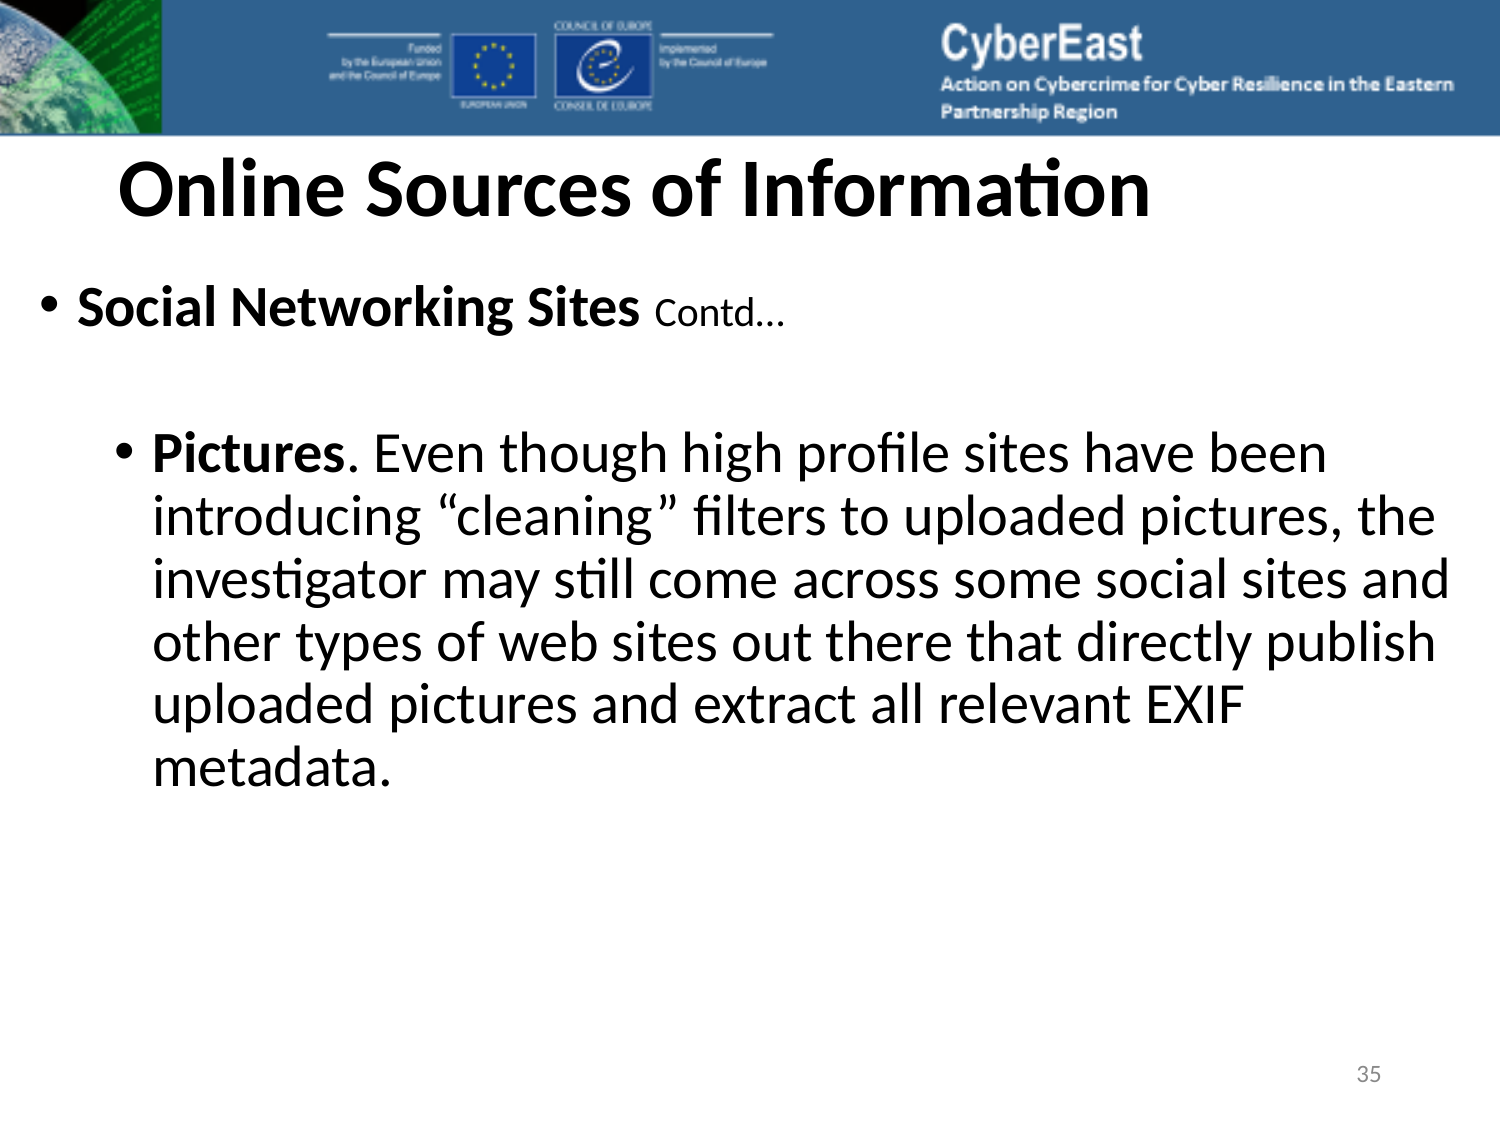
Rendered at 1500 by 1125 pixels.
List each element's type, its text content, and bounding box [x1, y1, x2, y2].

title Online Sources of Information [103, 111, 1397, 268]
list Social Networking Sites Contd… Pictures. Even though high profile sites have been introducing “cleaning” filters to uploaded pictures, the investigator may still come across some social sites and other types of web sites out there that directly publish uploaded pictures and extract all relevant EXIF metadata. [24, 268, 1472, 1103]
slide_number 35 [1059, 1042, 1397, 1103]
picture [0, 0, 1500, 1125]
